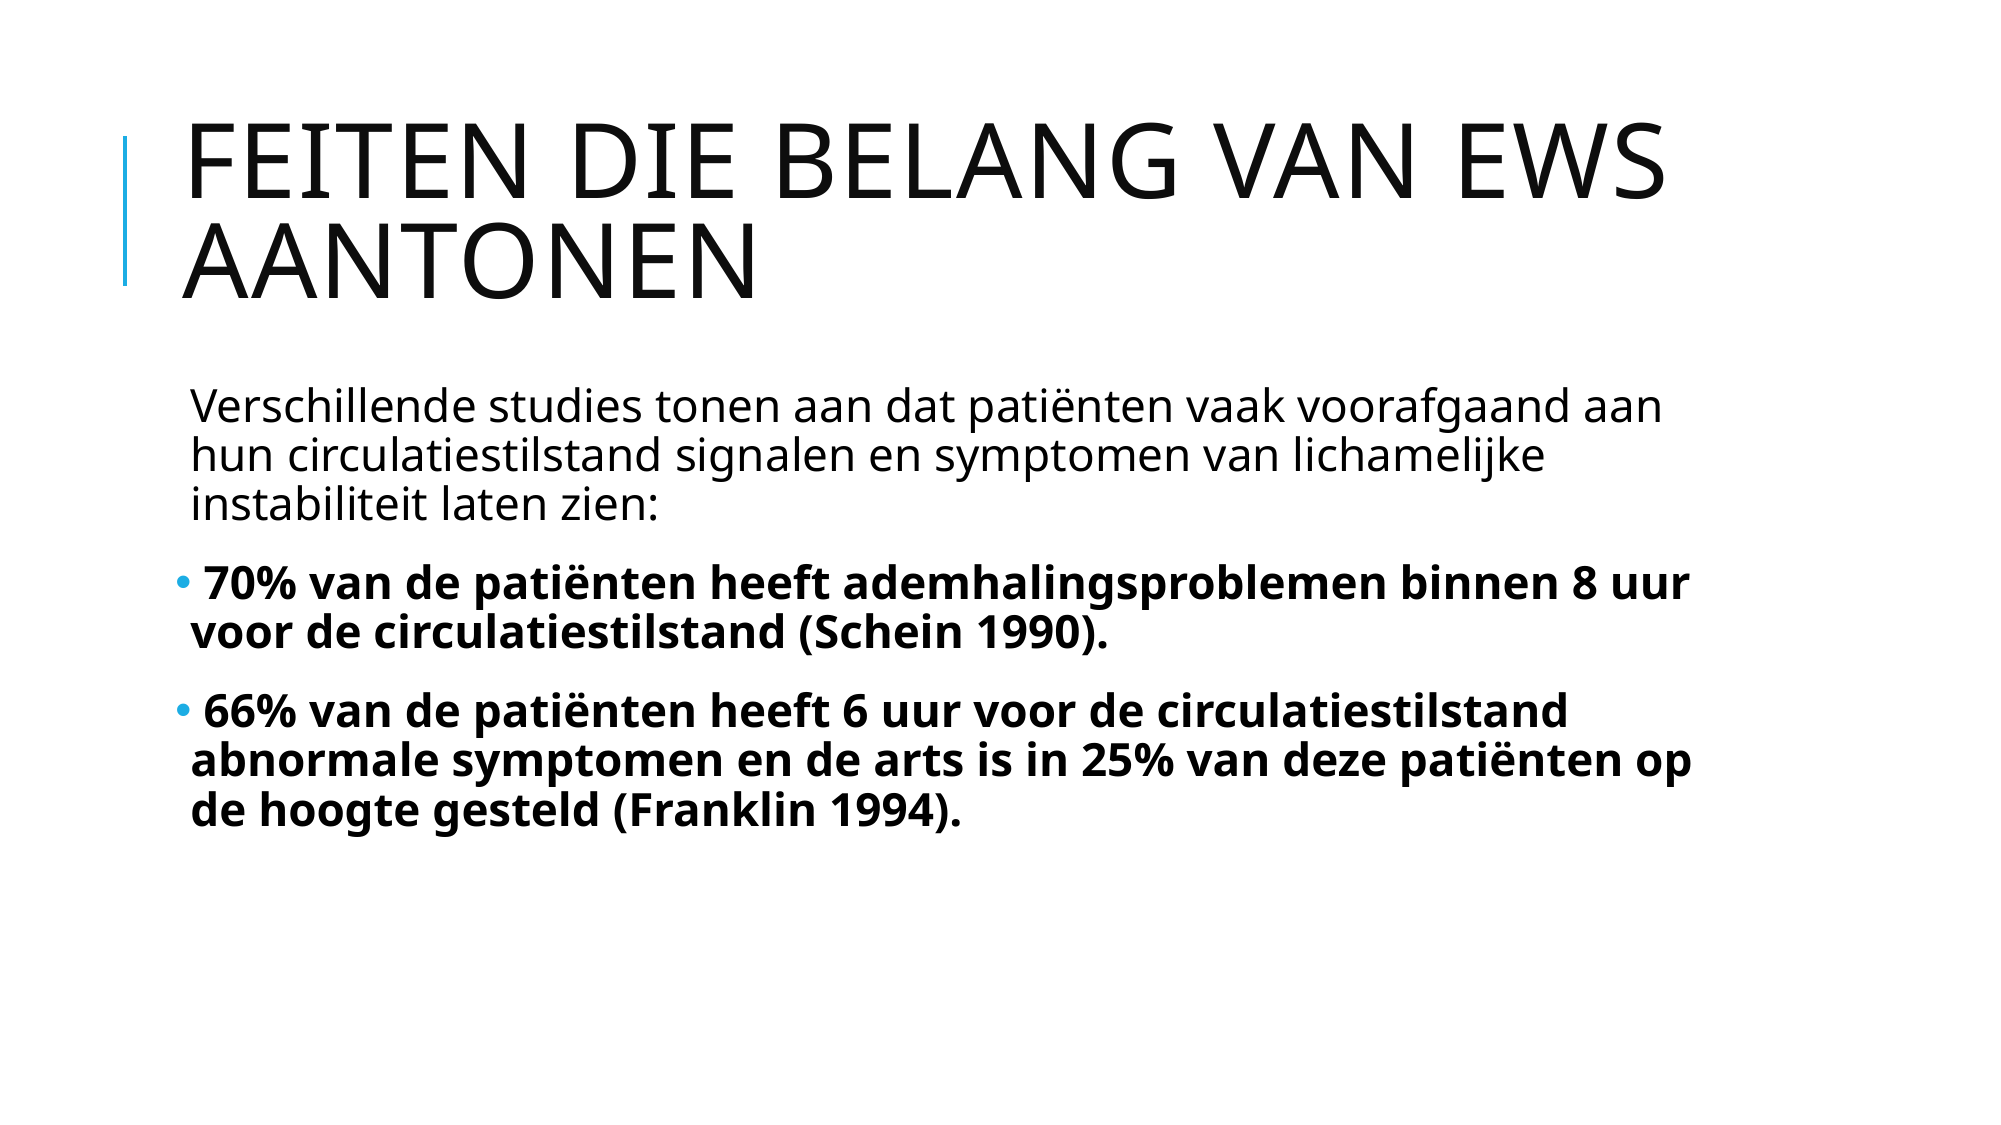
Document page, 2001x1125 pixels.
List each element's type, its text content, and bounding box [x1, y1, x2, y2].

list Verschillende studies tonen aan dat patiënten vaak voorafgaand aan hun circulatiestilstand signalen en symptomen van lichamelijke instabiliteit laten zien: 70% van de patiënten heeft ademhalingsproblemen binnen 8 uur voor de circulatiestilstand (Schein 1990). 66% van de patiënten heeft 6 uur voor de circulatiestilstand abnormale symptomen en de arts is in 25% van deze patiënten op de hoogte gesteld (Franklin 1994). [168, 375, 1763, 1035]
title Feiten die belang van EWS aantonen [168, 96, 1763, 342]
